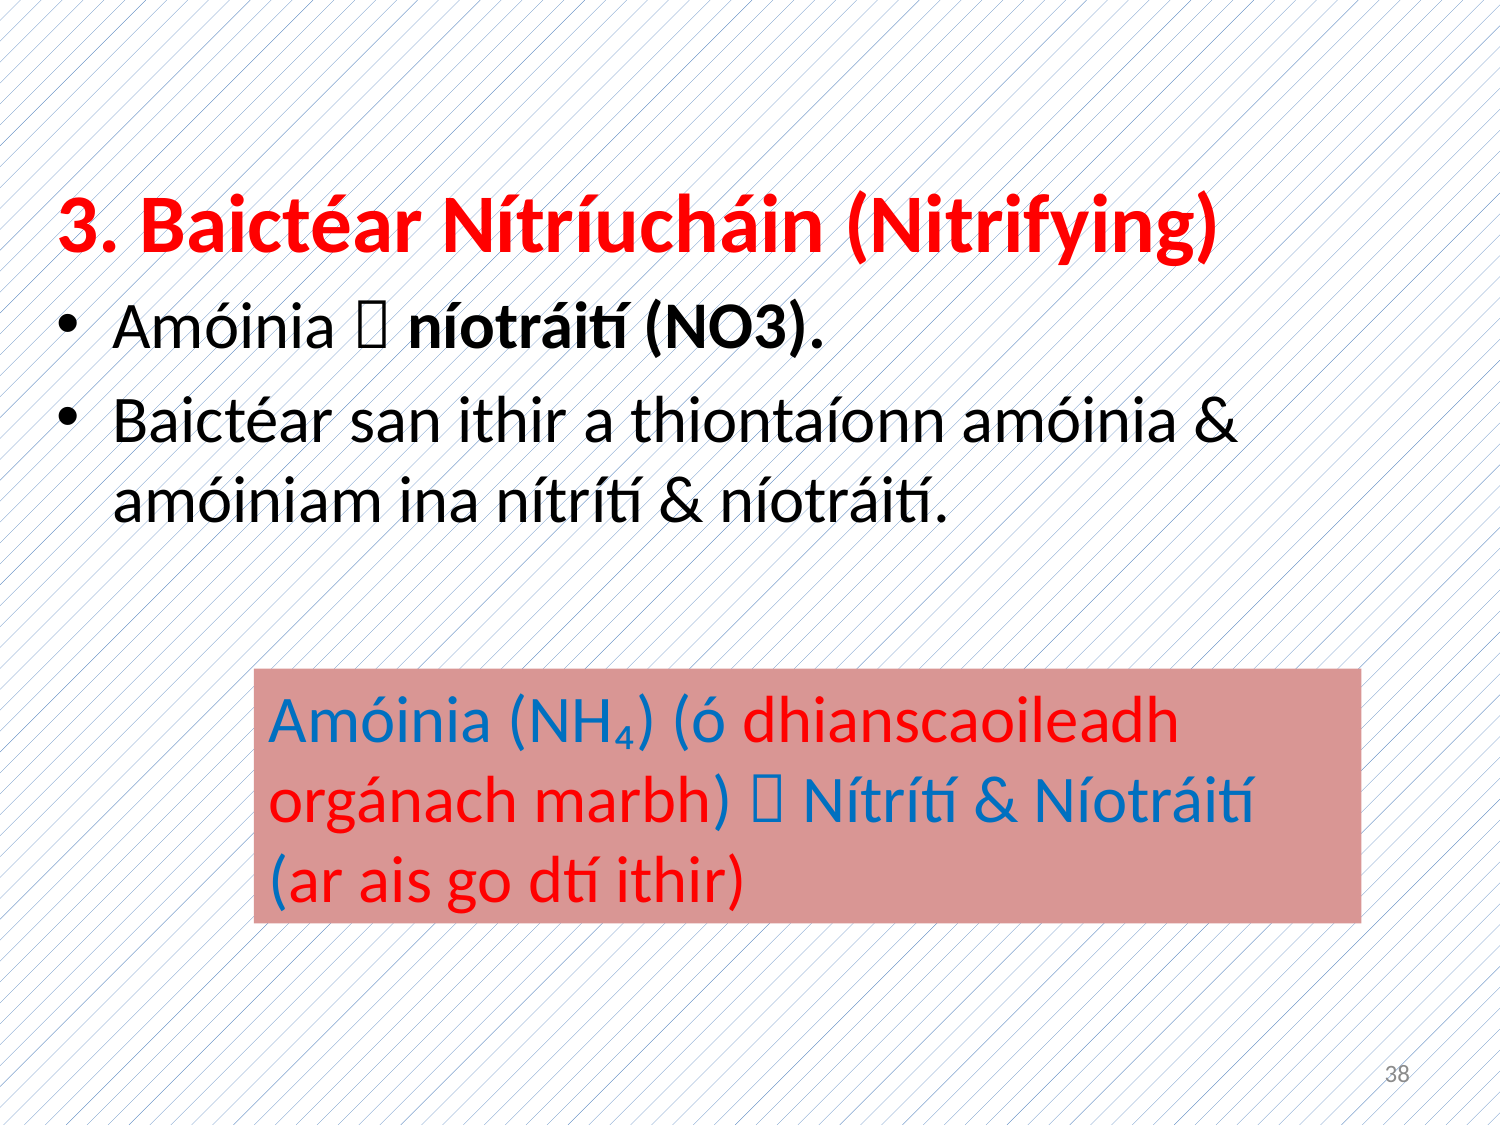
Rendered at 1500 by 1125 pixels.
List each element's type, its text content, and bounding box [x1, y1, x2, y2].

list 3. Baictéar Nítríucháin (Nitrifying) Amóinia  níotráití (NO3). Baictéar san ithir a thiontaíonn amóinia & amóiniam ina nítrítí & níotráití. [41, 161, 1392, 904]
slide_number 38 [1074, 1042, 1425, 1103]
text_box Amóinia (NH₄) (ó dhianscaoileadh orgánach marbh)  Nítrítí & Níotráití (ar ais go dtí ithir) [253, 668, 1362, 924]
